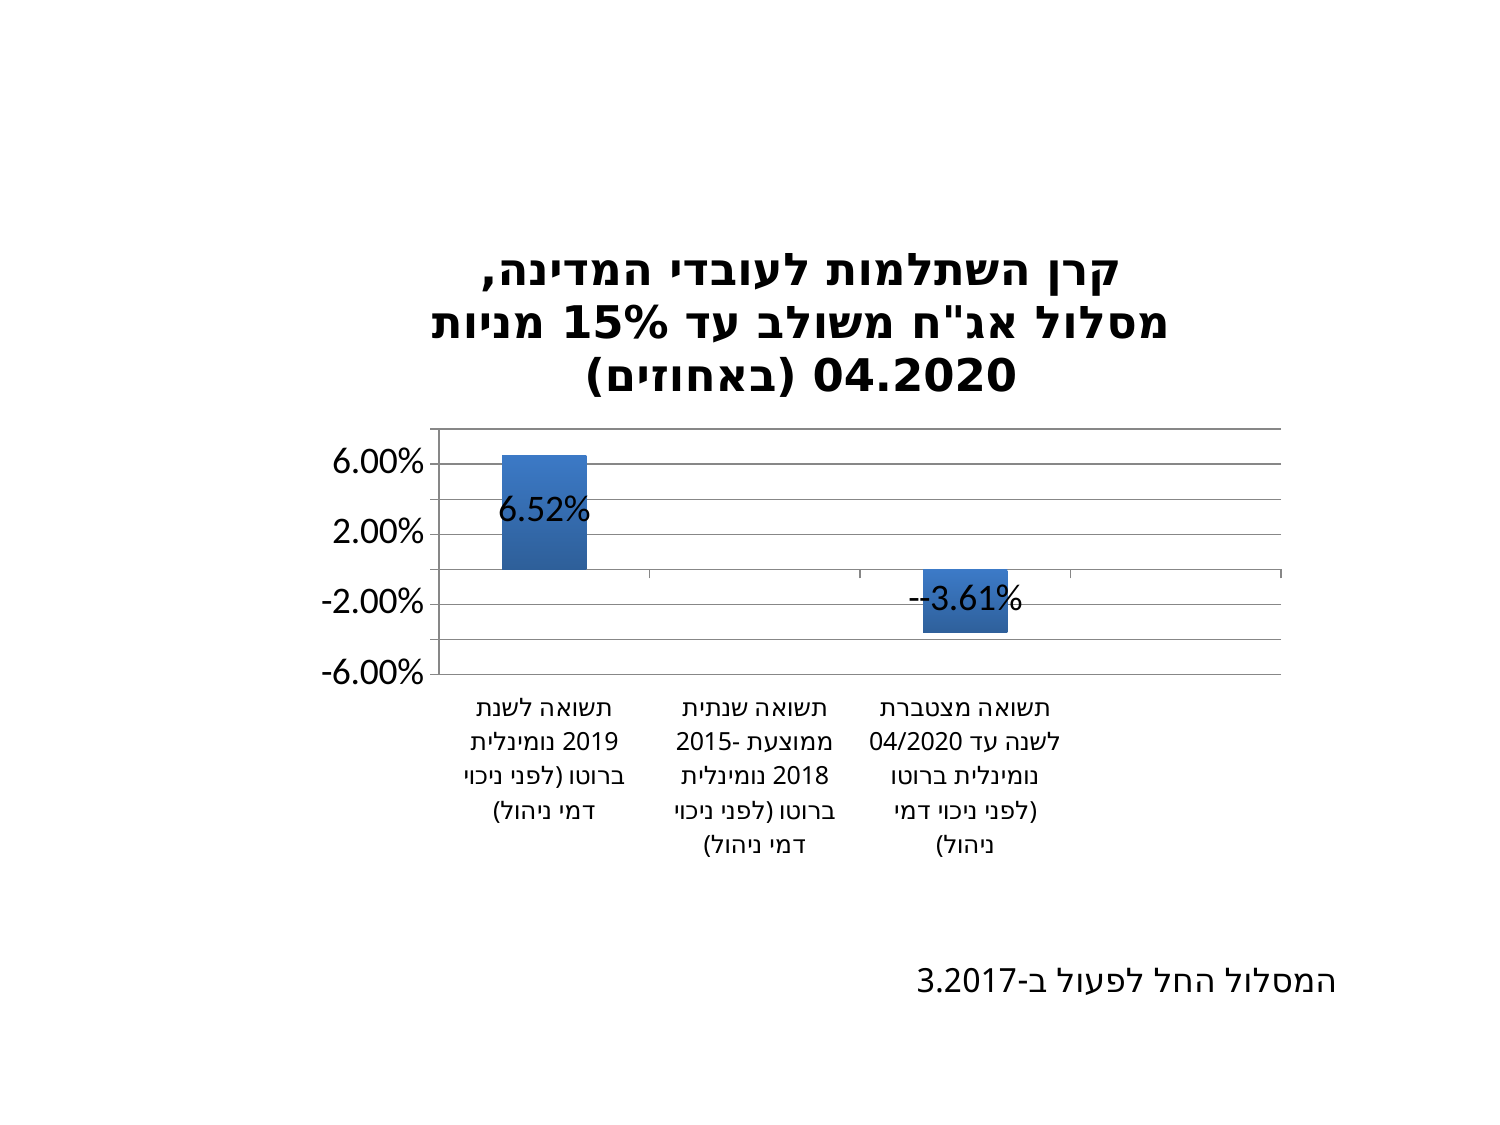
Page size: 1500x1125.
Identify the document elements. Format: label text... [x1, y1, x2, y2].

chart [300, 207, 1302, 875]
text_box המסלול החל לפעול ב-3.2017 [844, 952, 1353, 1007]
